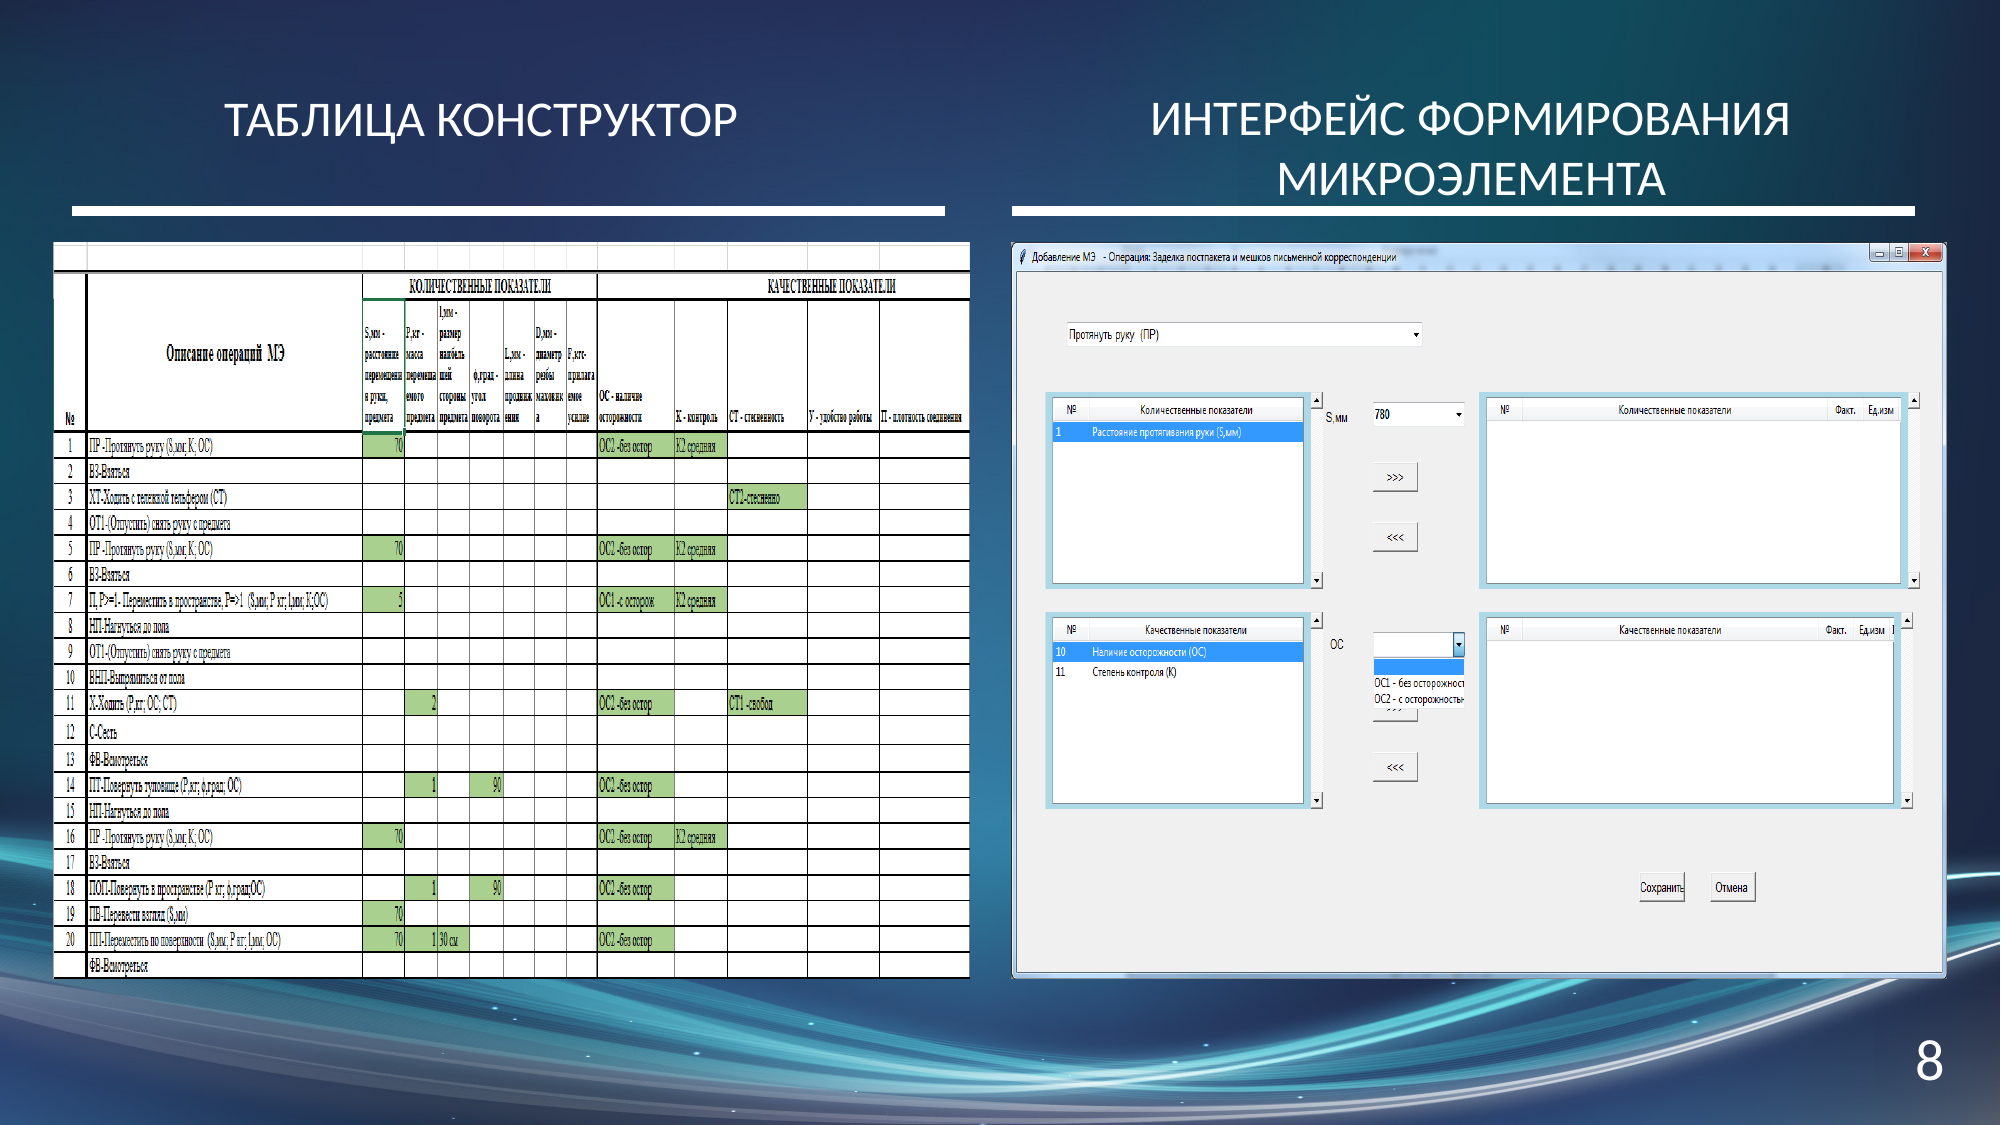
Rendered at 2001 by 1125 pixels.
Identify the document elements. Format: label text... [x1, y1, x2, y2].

text_box 8 [1900, 1022, 1965, 1105]
picture [0, 0, 2000, 1125]
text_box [53, 78, 1947, 979]
